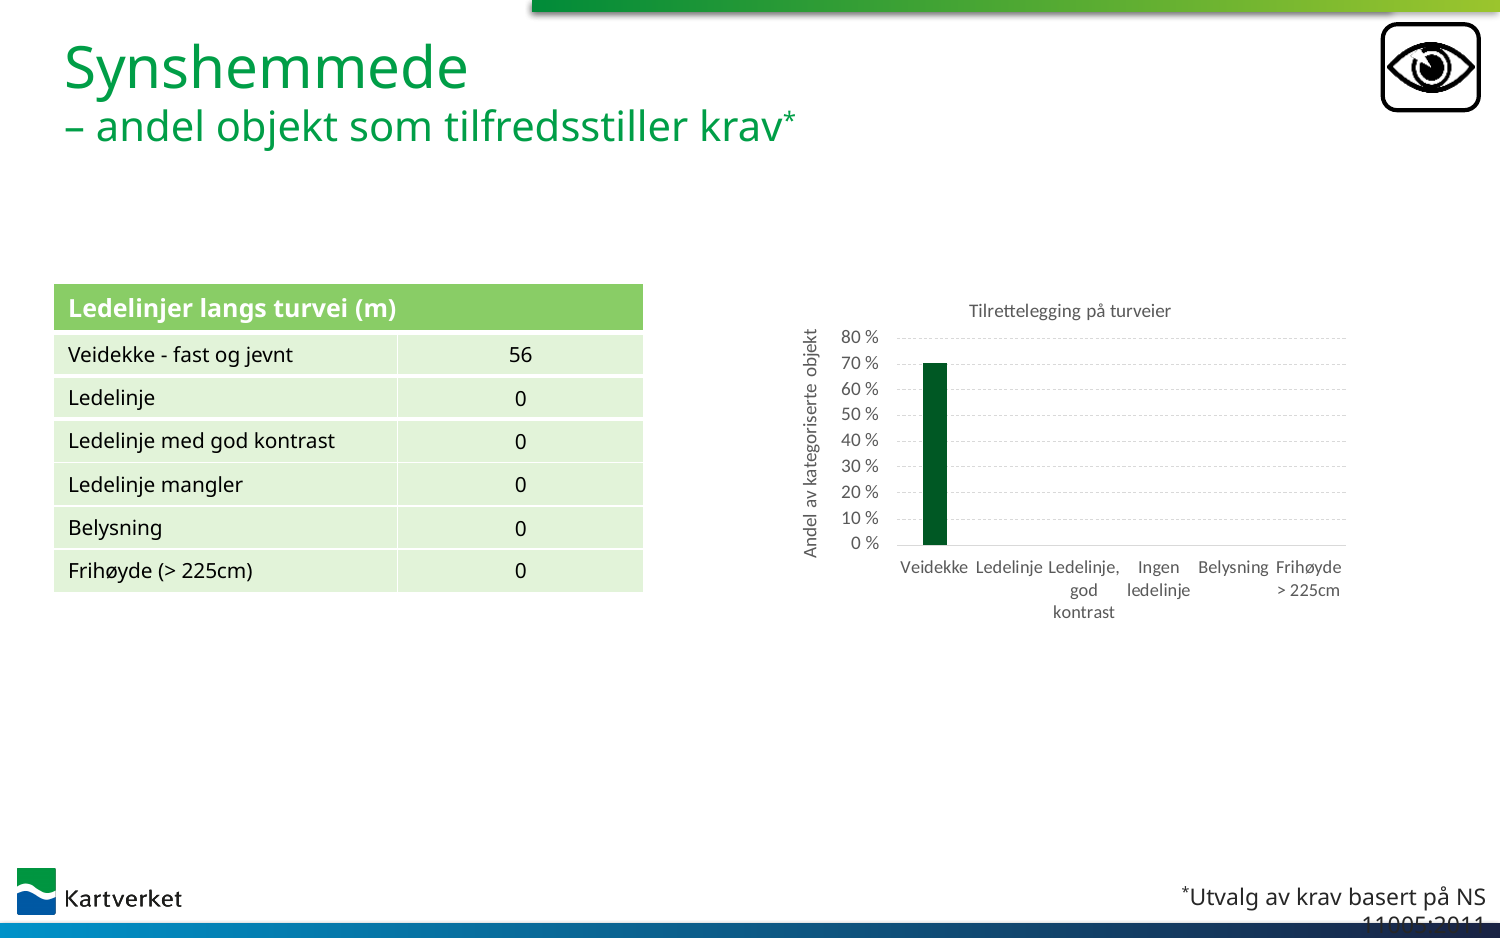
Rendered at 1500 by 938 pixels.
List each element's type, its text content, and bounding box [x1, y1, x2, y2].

table_cell 0 [398, 378, 643, 417]
table_cell 0 [398, 550, 643, 592]
table_cell Frihøyde (> 225cm) [54, 550, 397, 592]
table_cell 56 [398, 335, 643, 374]
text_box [1382, 24, 1480, 111]
table_header Ledelinjer langs turvei (m) [54, 284, 643, 330]
table_cell 0 [398, 463, 643, 505]
text_box Synshemmede – andel objekt som tilfredsstiller krav* [49, 24, 1431, 158]
table_cell Ledelinje [54, 378, 397, 417]
table_cell 0 [398, 421, 643, 462]
table_cell Ledelinje med god kontrast [54, 421, 397, 462]
table_cell 0 [398, 507, 643, 548]
picture [791, 291, 1349, 630]
table_cell Veidekke - fast og jevnt [54, 335, 397, 374]
table_cell Belysning [54, 507, 397, 548]
table_cell Ledelinje mangler [54, 463, 397, 505]
text_box *Utvalg av krav basert på NS 11005:2011 [1068, 873, 1500, 938]
